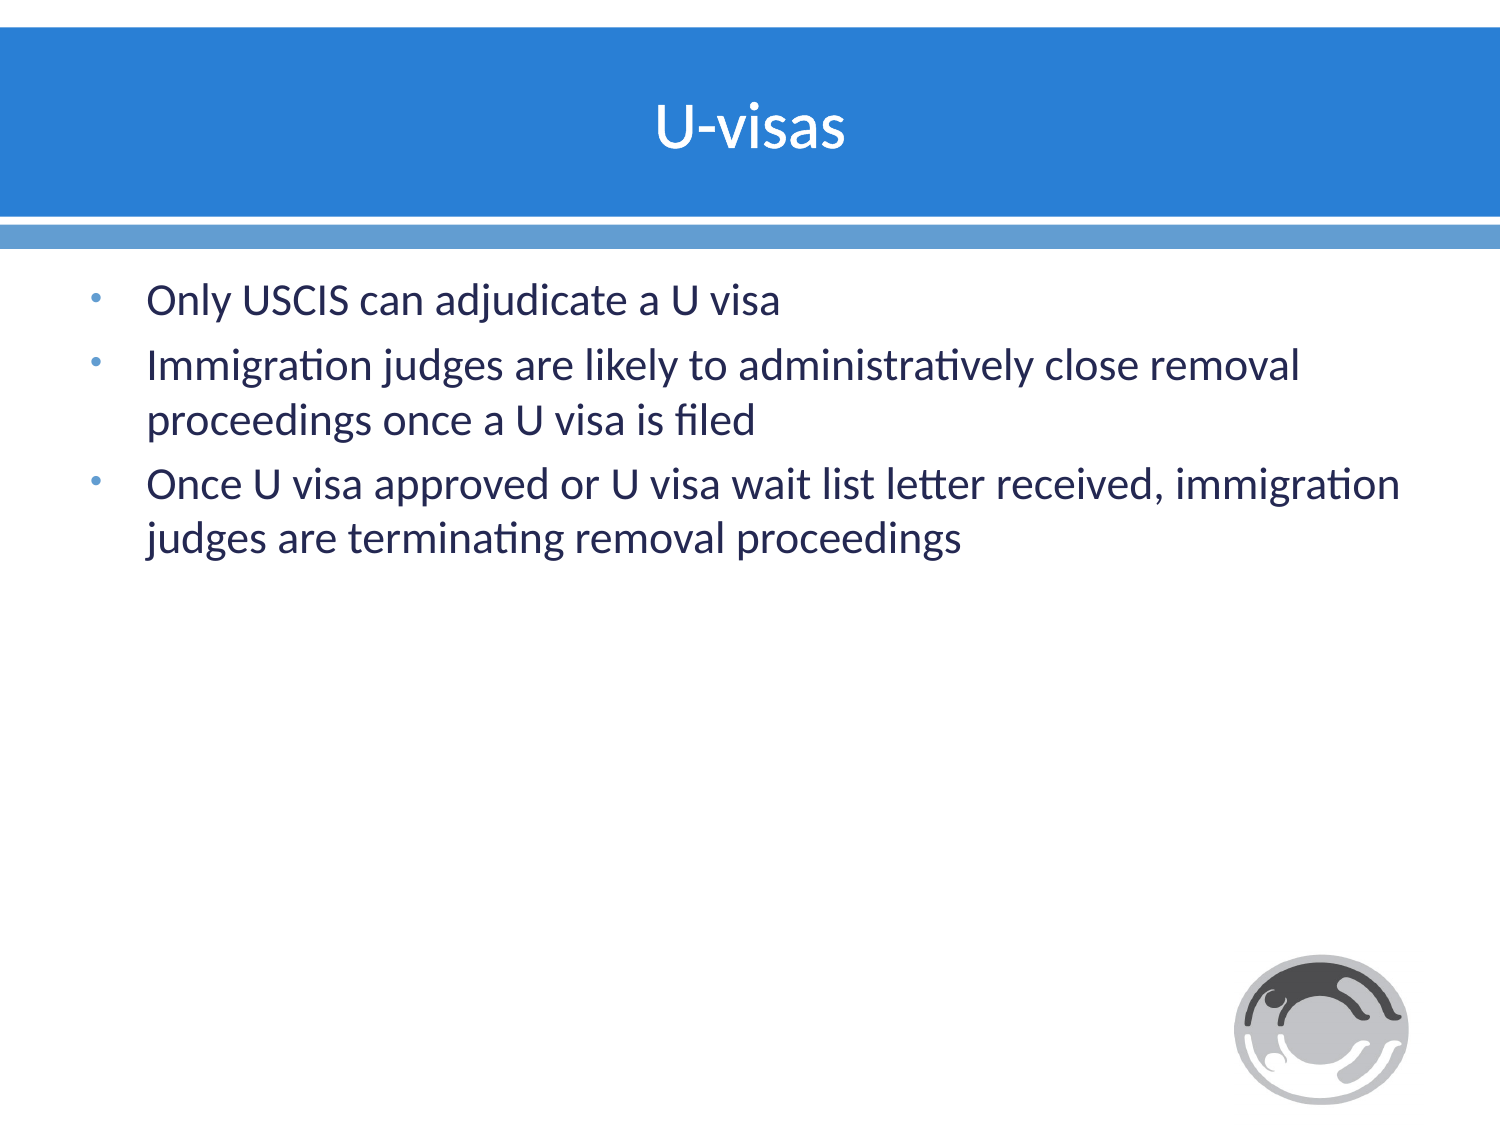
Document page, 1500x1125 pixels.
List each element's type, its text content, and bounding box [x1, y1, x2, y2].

title U-visas [75, 29, 1425, 213]
picture [1234, 1005, 1424, 1125]
list Only USCIS can adjudicate a U visa Immigration judges are likely to administratively close removal proceedings once a U visa is filed Once U visa approved or U visa wait list letter received, immigration judges are terminating removal proceedings [75, 262, 1425, 1005]
